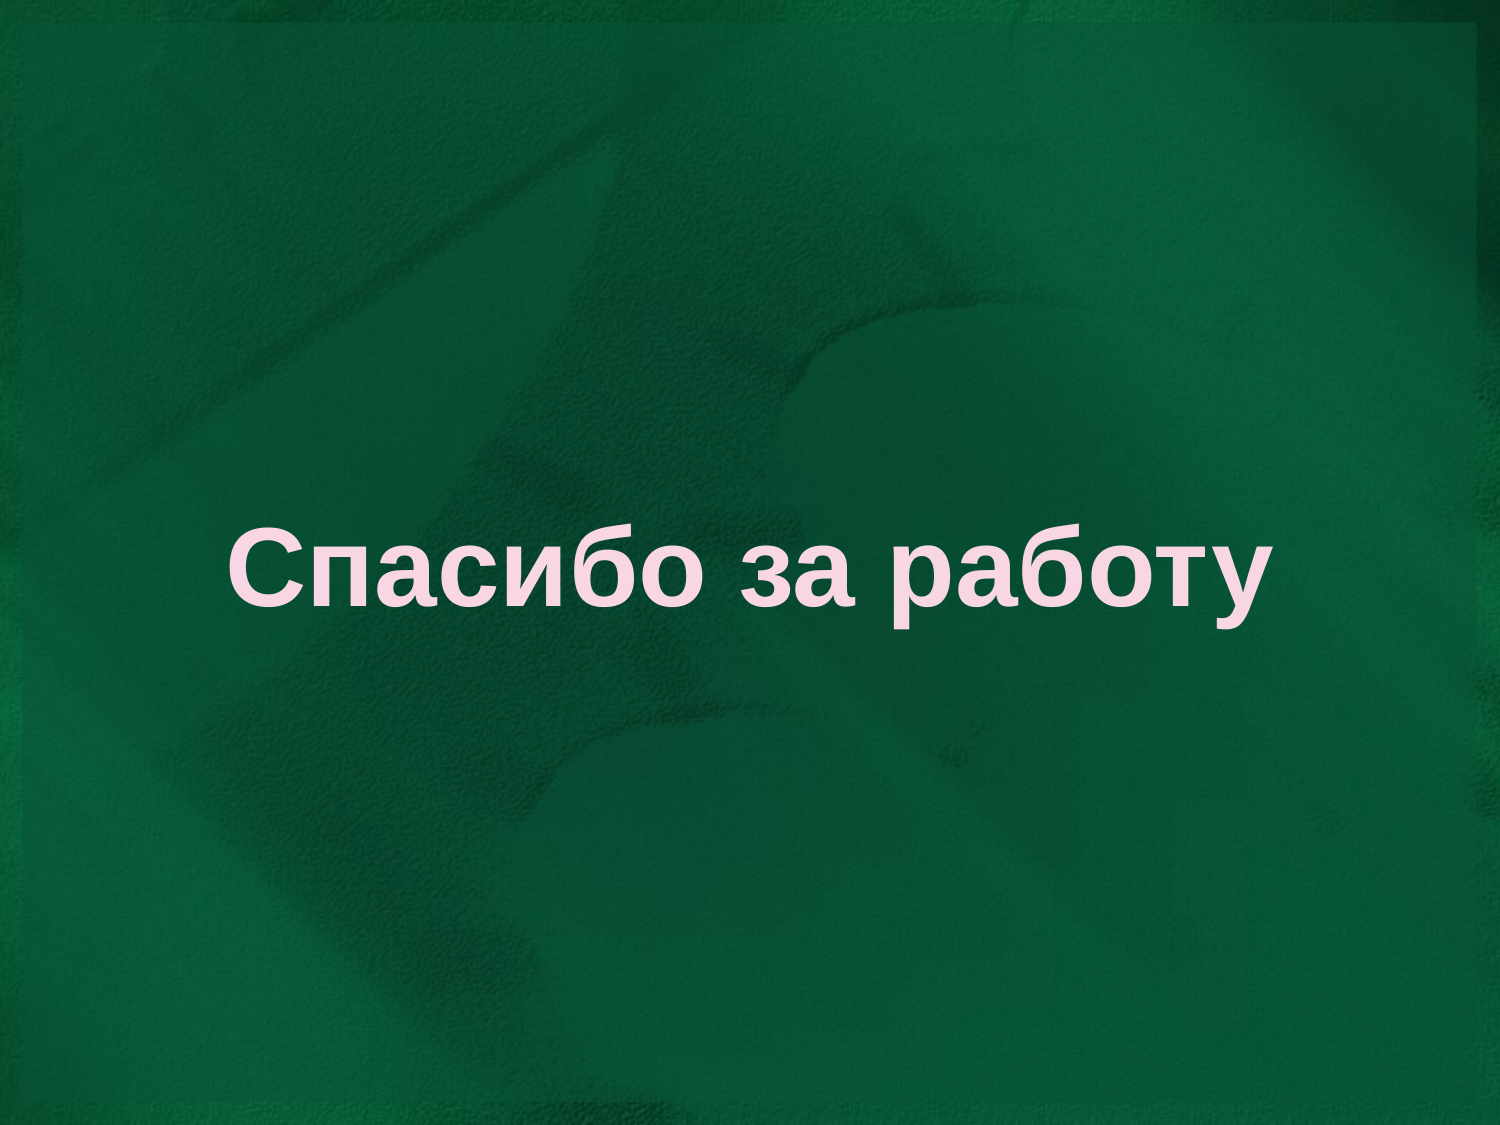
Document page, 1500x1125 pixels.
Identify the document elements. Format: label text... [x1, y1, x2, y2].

text_box Спасибо за работу [210, 486, 1290, 637]
picture [0, 0, 1500, 1125]
